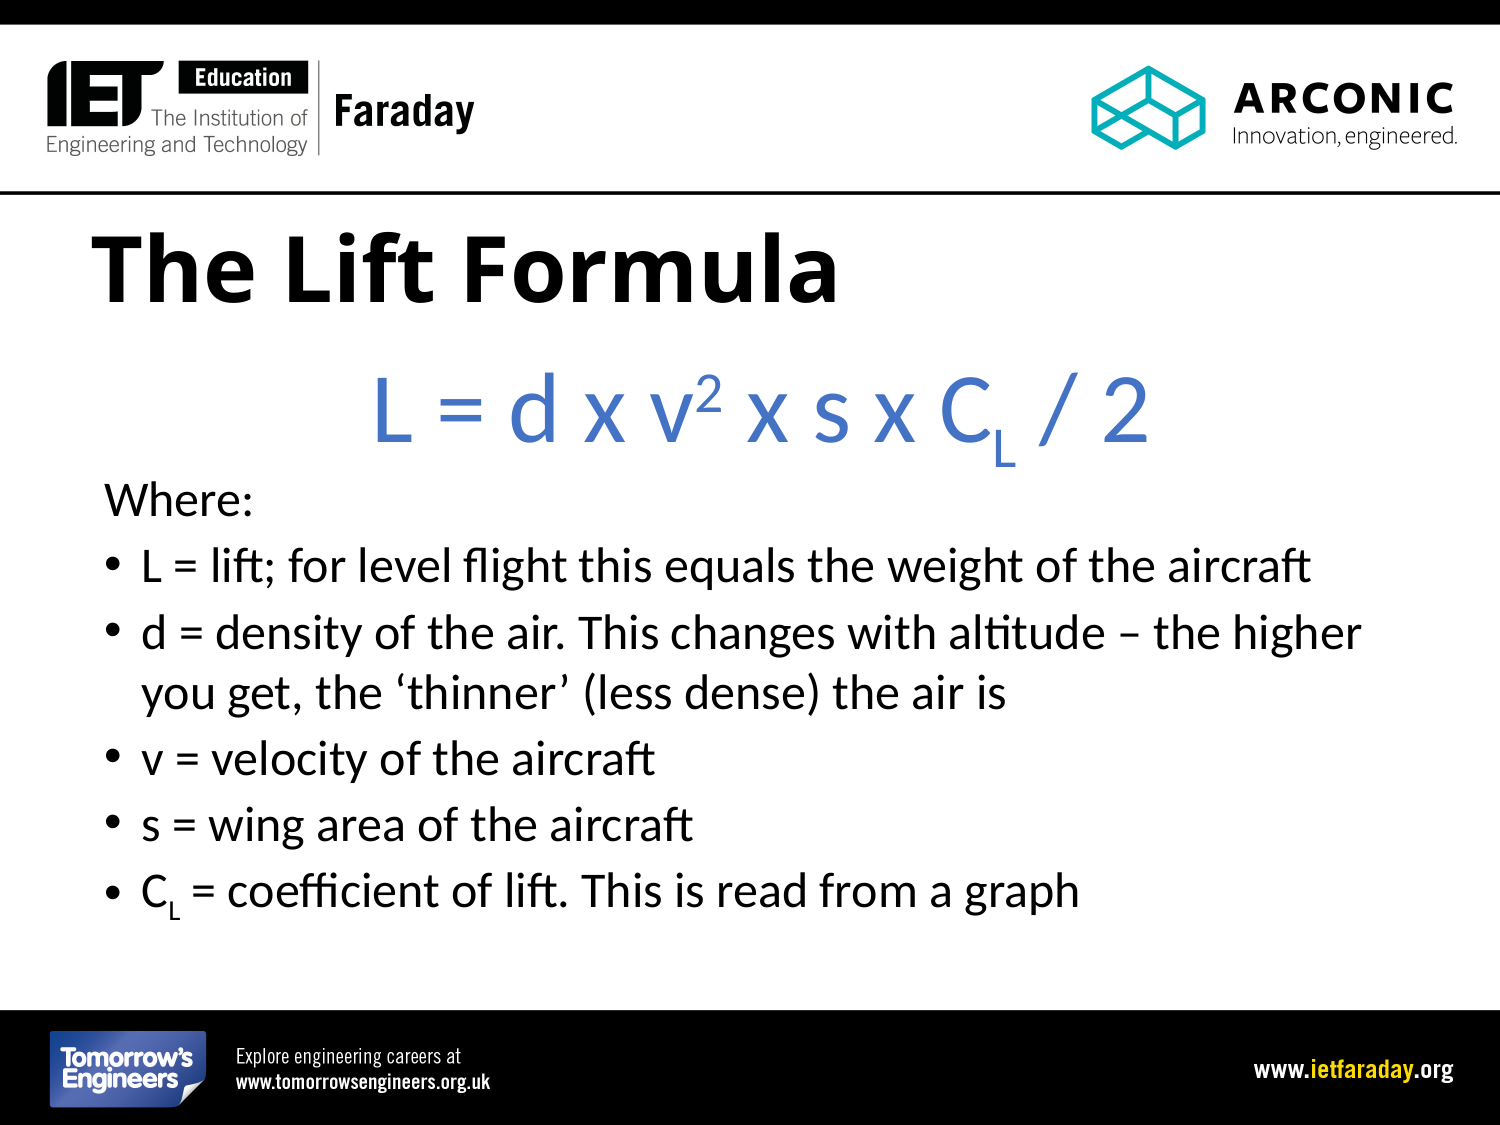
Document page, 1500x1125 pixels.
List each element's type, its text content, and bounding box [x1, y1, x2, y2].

list L = d x v2 x s x CL / 2 Where: L = lift; for level flight this equals the weight of the aircraft d = density of the air. This changes with altitude – the higher you get, the ‘thinner’ (less dense) the air is v = velocity of the aircraft s = wing area of the aircraft CL = coefficient of lift. This is read from a graph [89, 336, 1434, 940]
picture [0, 0, 1500, 1125]
title The Lift Formula [75, 210, 1369, 336]
